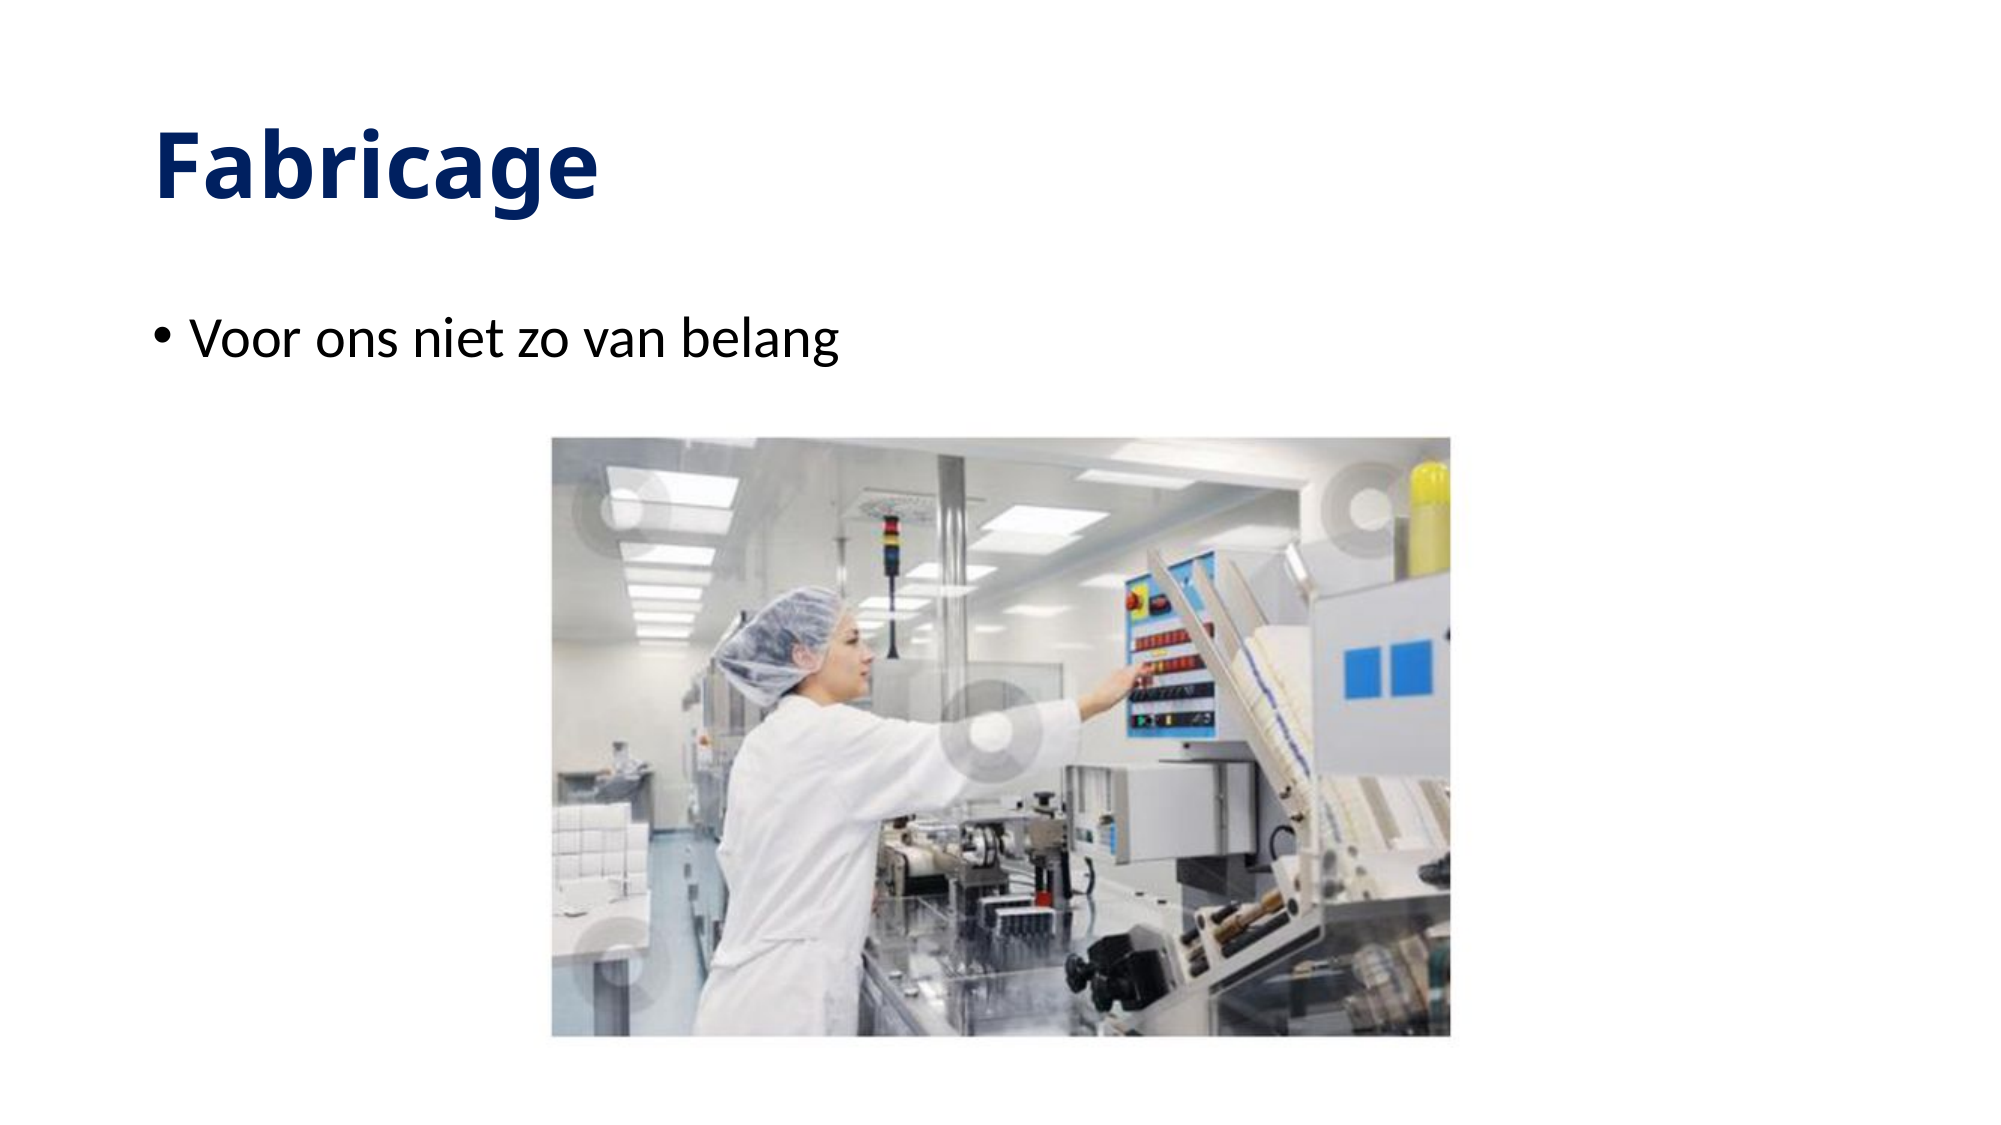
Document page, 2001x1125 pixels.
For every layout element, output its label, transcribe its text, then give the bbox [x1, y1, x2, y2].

picture [269, 412, 1808, 1073]
list Voor ons niet zo van belang [137, 299, 1863, 1014]
title Fabricage [137, 59, 1863, 278]
